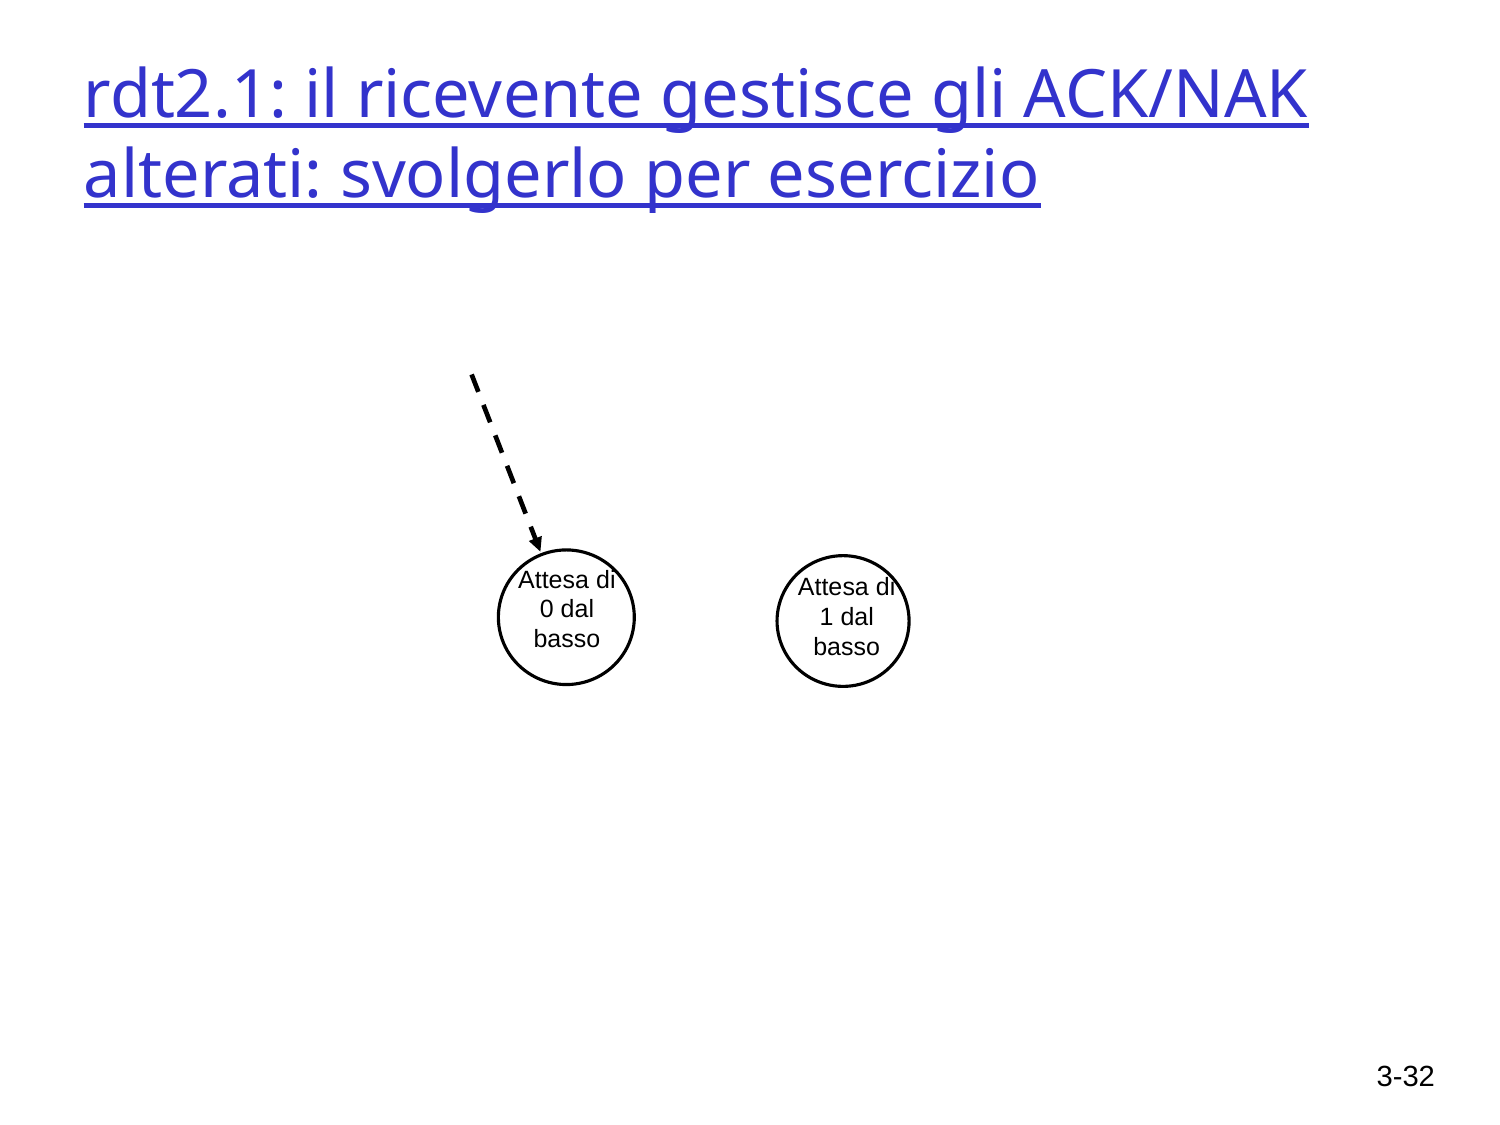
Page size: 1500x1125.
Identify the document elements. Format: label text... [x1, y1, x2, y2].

text_box [510, 656, 622, 685]
text_box Attesa di 0 dal basso [501, 555, 633, 656]
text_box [776, 555, 913, 687]
slide_number 3-32 [1338, 1049, 1451, 1125]
title rdt2.1: il ricevente gestisce gli ACK/NAK alterati: svolgerlo per esercizio [68, 37, 1435, 226]
text_box [540, 549, 593, 555]
text_box [530, 537, 542, 552]
